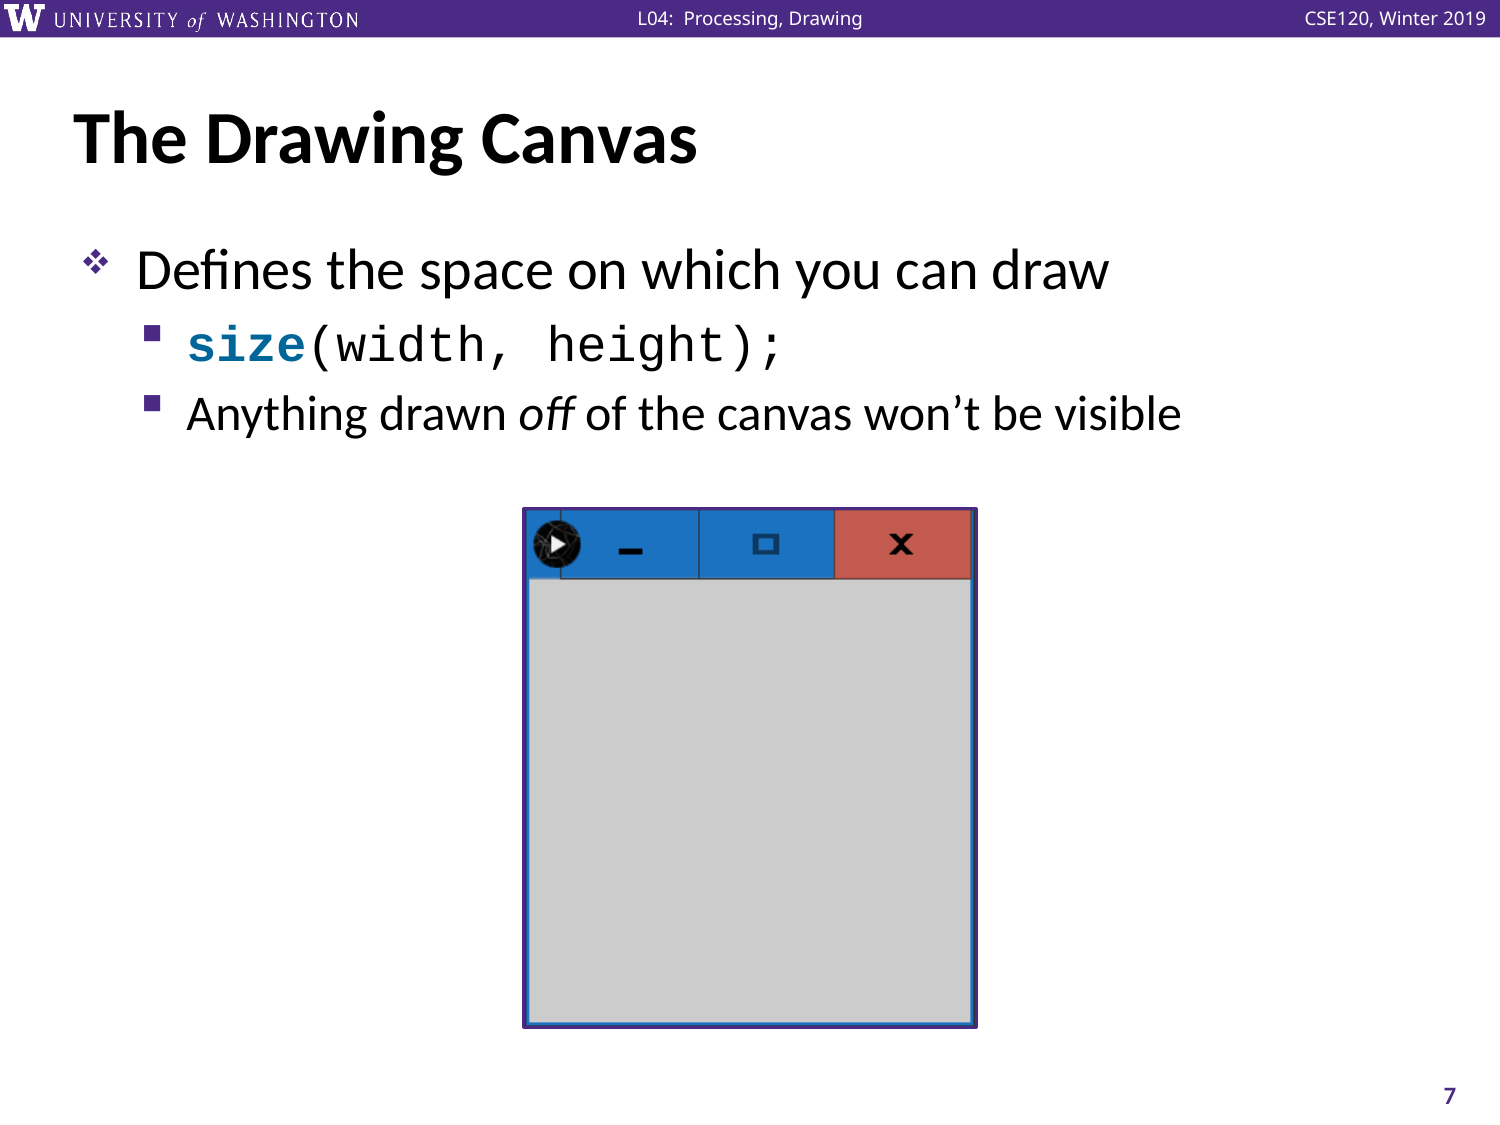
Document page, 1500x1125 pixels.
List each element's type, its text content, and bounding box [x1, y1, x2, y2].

list Defines the space on which you can draw size(width, height); Anything drawn off of the canvas won’t be visible [64, 223, 1438, 1040]
picture [4, 4, 358, 32]
slide_number 7 [1400, 1065, 1500, 1125]
title The Drawing Canvas [58, 71, 1438, 197]
picture [524, 509, 976, 1027]
